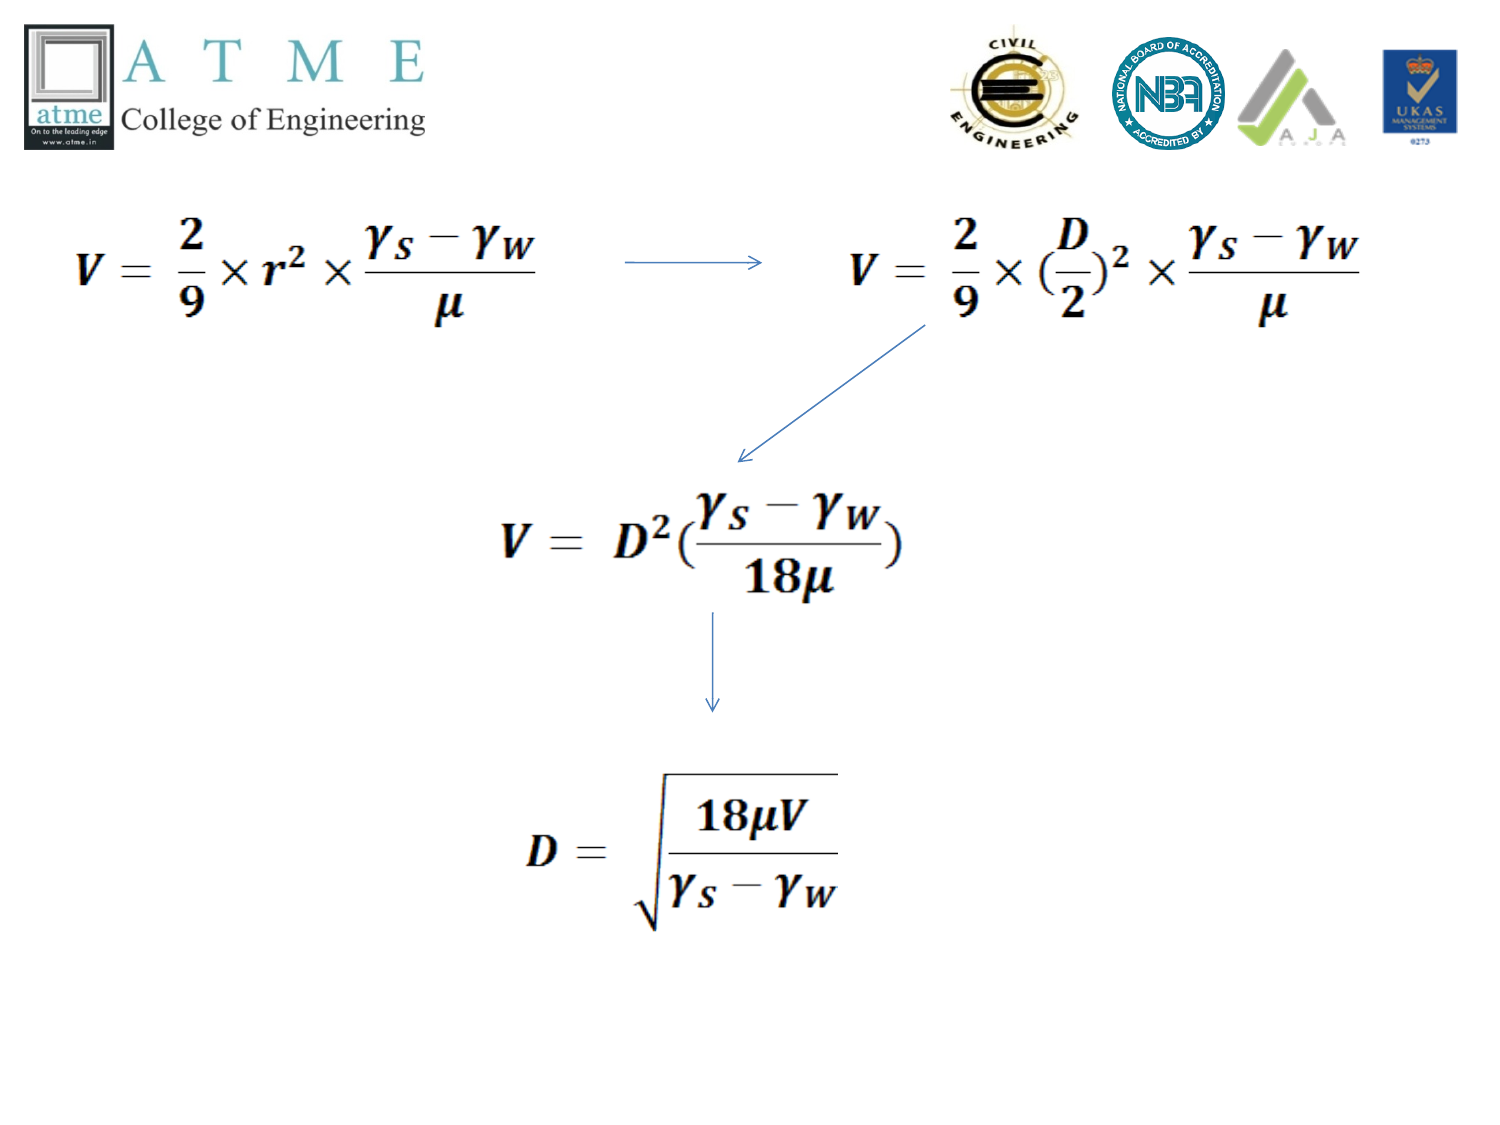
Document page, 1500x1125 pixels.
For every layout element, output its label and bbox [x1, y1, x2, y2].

picture [74, 212, 538, 338]
picture [1237, 49, 1458, 146]
picture [950, 24, 1080, 150]
picture [1179, 37, 1225, 79]
text_box [737, 324, 926, 463]
picture [1112, 37, 1213, 150]
picture [1184, 109, 1225, 150]
picture [1209, 103, 1218, 120]
picture [524, 762, 838, 938]
picture [499, 487, 906, 613]
picture [24, 24, 425, 150]
picture [849, 212, 1363, 338]
